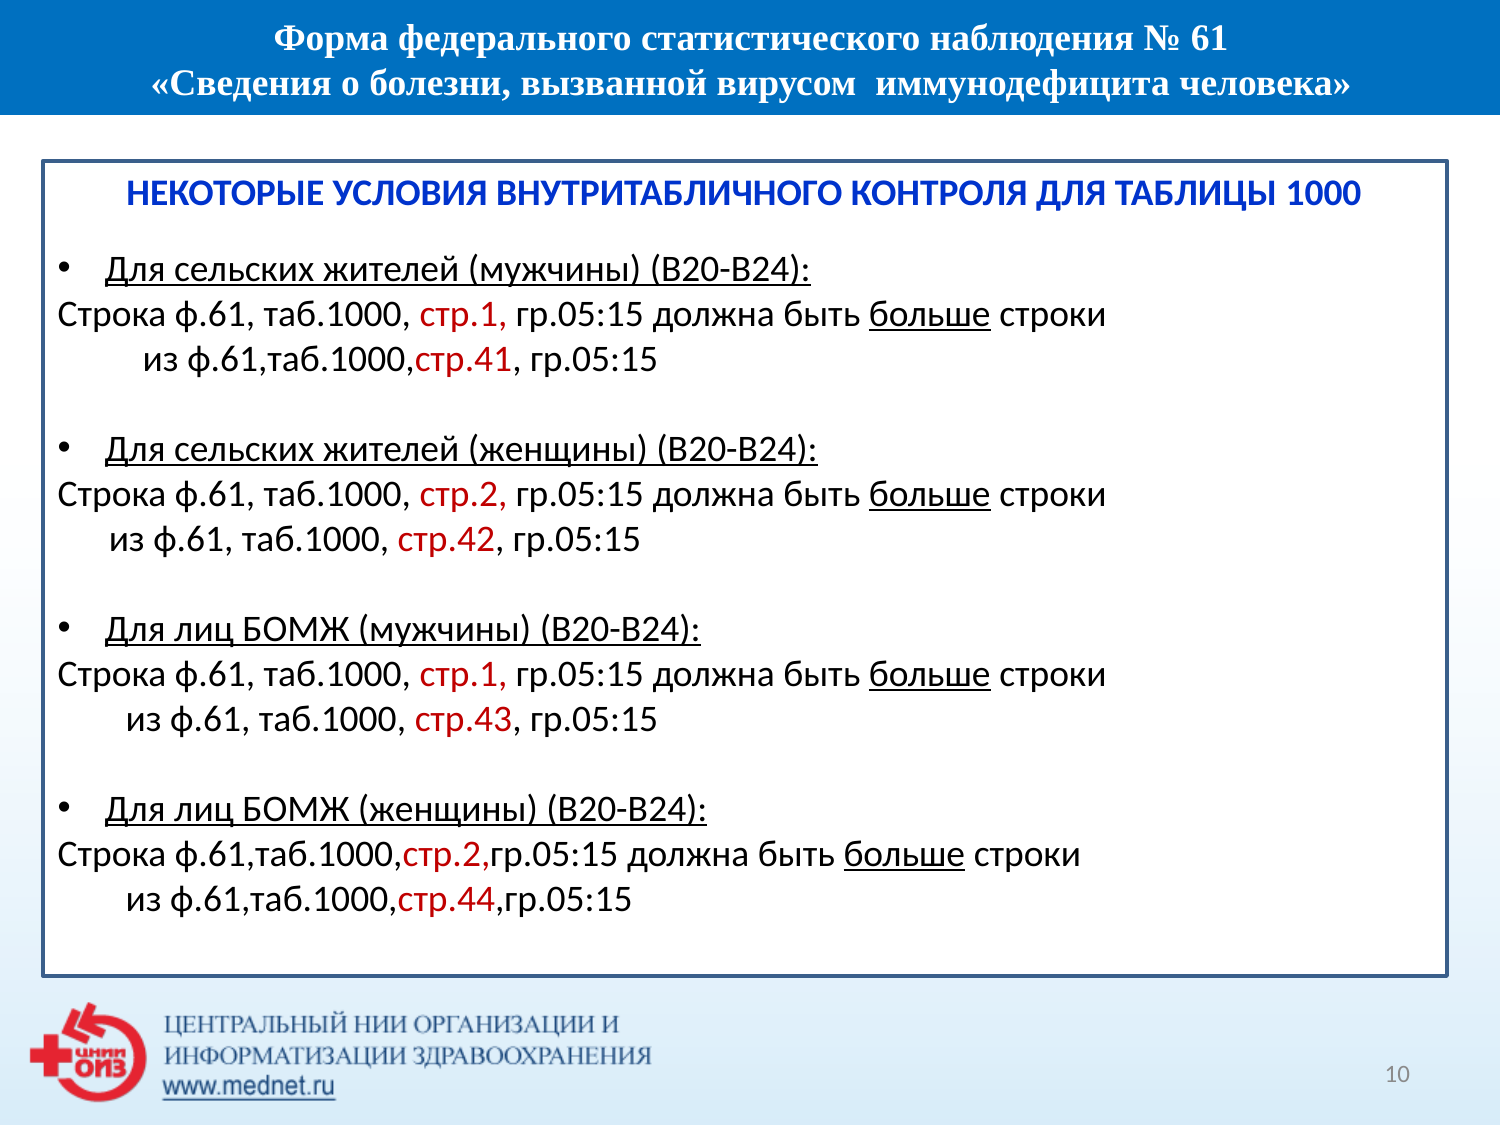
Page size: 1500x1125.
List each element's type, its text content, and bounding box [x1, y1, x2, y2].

text_box НЕКОТОРЫЕ УСЛОВИЯ ВНУТРИТАБЛИЧНОГО КОНТРОЛЯ ДЛЯ ТАБЛИЦЫ 1000 [42, 160, 1447, 221]
text_box Для сельских жителей (мужчины) (В20-В24): Строка ф.61, таб.1000, стр.1, гр.05:15 должна быть больше строки из ф.61,таб.1000,стр.41, гр.05:15 Для сельских жителей (женщины) (В20-В24): Строка ф.61, таб.1000, стр.2, гр.05:15 должна быть больше строки из ф.61, таб.1000, стр.42, гр.05:15 Для лиц БОМЖ (мужчины) (В20-В24): Строка ф.61, таб.1000, стр.1, гр.05:15 должна быть больше строки из ф.61, таб.1000, стр.43, гр.05:15 Для лиц БОМЖ (женщины) (В20-В24): Строка ф.61,таб.1000,стр.2,гр.05:15 должна быть больше строки из ф.61,таб.1000,стр.44,гр.05:15 [42, 221, 1412, 1062]
text_box Форма федерального статистического наблюдения № 61 «Сведения о болезни, вызванной вирусом иммунодефицита человека» [0, 0, 1500, 117]
picture [0, 117, 1500, 1125]
slide_number 10 [1074, 1042, 1425, 1103]
text_box [41, 159, 1449, 978]
